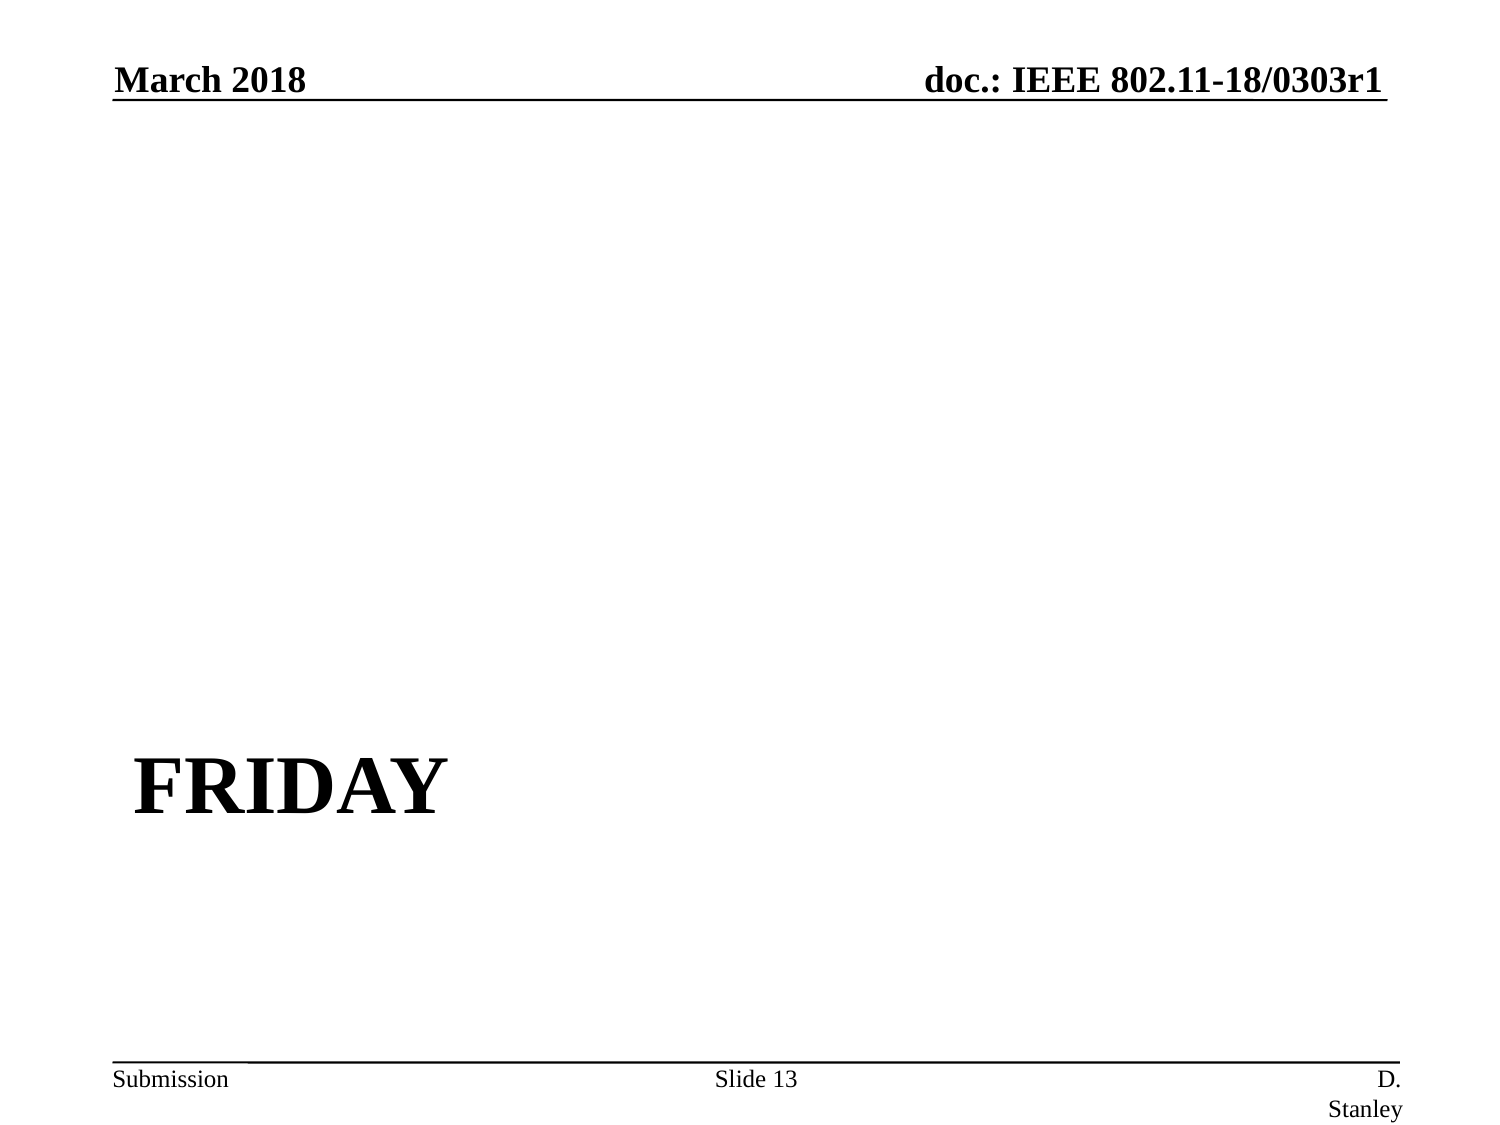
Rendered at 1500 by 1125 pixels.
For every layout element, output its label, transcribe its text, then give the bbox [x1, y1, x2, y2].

slide_number Slide 13 [712, 1061, 800, 1093]
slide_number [114, 54, 374, 101]
footer D. Stanley, HP Enterprise [1324, 1061, 1402, 1093]
title Friday [118, 722, 1394, 947]
